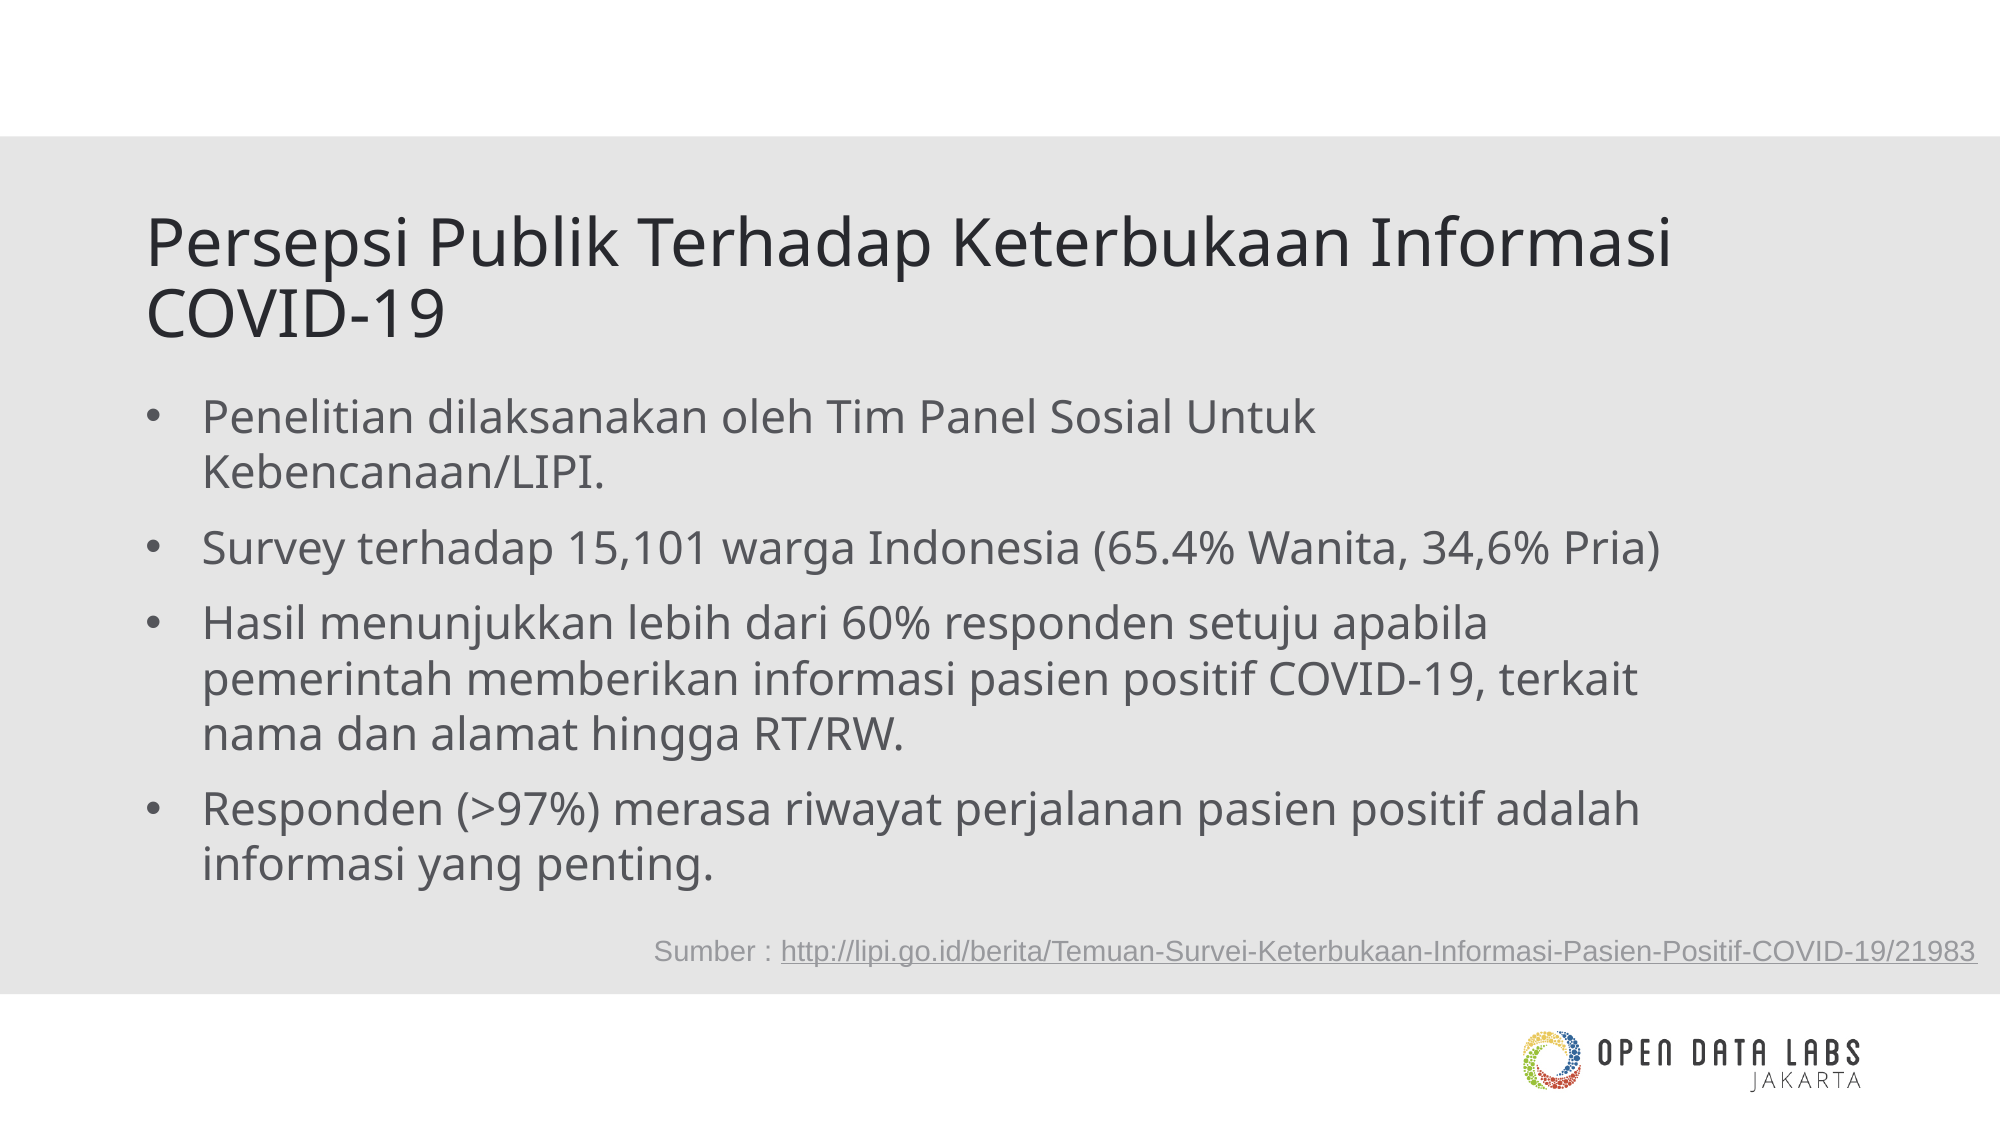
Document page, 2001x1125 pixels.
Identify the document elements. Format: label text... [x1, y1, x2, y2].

text_box Sumber : http://lipi.go.id/berita/Temuan-Survei-Keterbukaan-Informasi-Pasien-Positif-COVID-19/21983 [639, 924, 2000, 975]
picture [1511, 1020, 1872, 1098]
list Penelitian dilaksanakan oleh Tim Panel Sosial Untuk Kebencanaan/LIPI. Survey terhadap 15,101 warga Indonesia (65.4% Wanita, 34,6% Pria) Hasil menunjukkan lebih dari 60% responden setuju apabila pemerintah memberikan informasi pasien positif COVID-19, terkait nama dan alamat hingga RT/RW. Responden (>97%) merasa riwayat perjalanan pasien positif adalah informasi yang penting. [145, 387, 1709, 975]
list Persepsi Publik Terhadap Keterbukaan Informasi COVID-19 [145, 208, 1894, 342]
